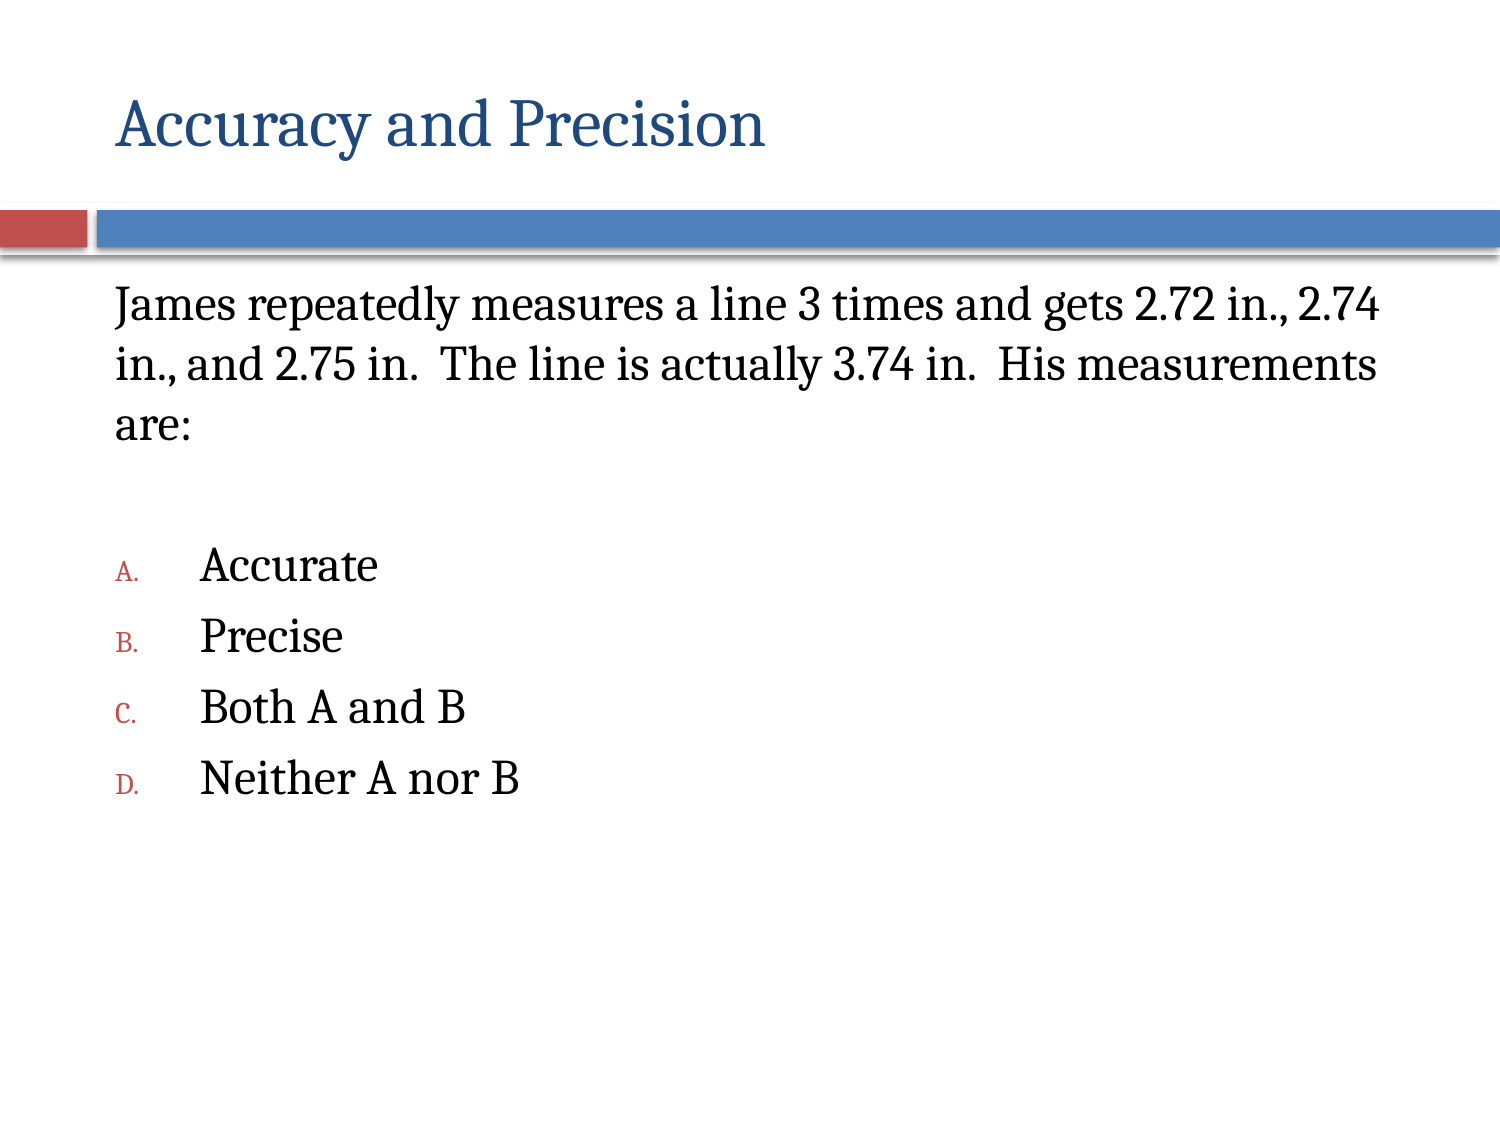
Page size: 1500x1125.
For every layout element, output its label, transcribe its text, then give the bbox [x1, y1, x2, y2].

title Accuracy and Precision [100, 37, 1438, 200]
list James repeatedly measures a line 3 times and gets 2.72 in., 2.74 in., and 2.75 in. The line is actually 3.74 in. His measurements are: Accurate Precise Both A and B Neither A nor B [100, 262, 1438, 1000]
